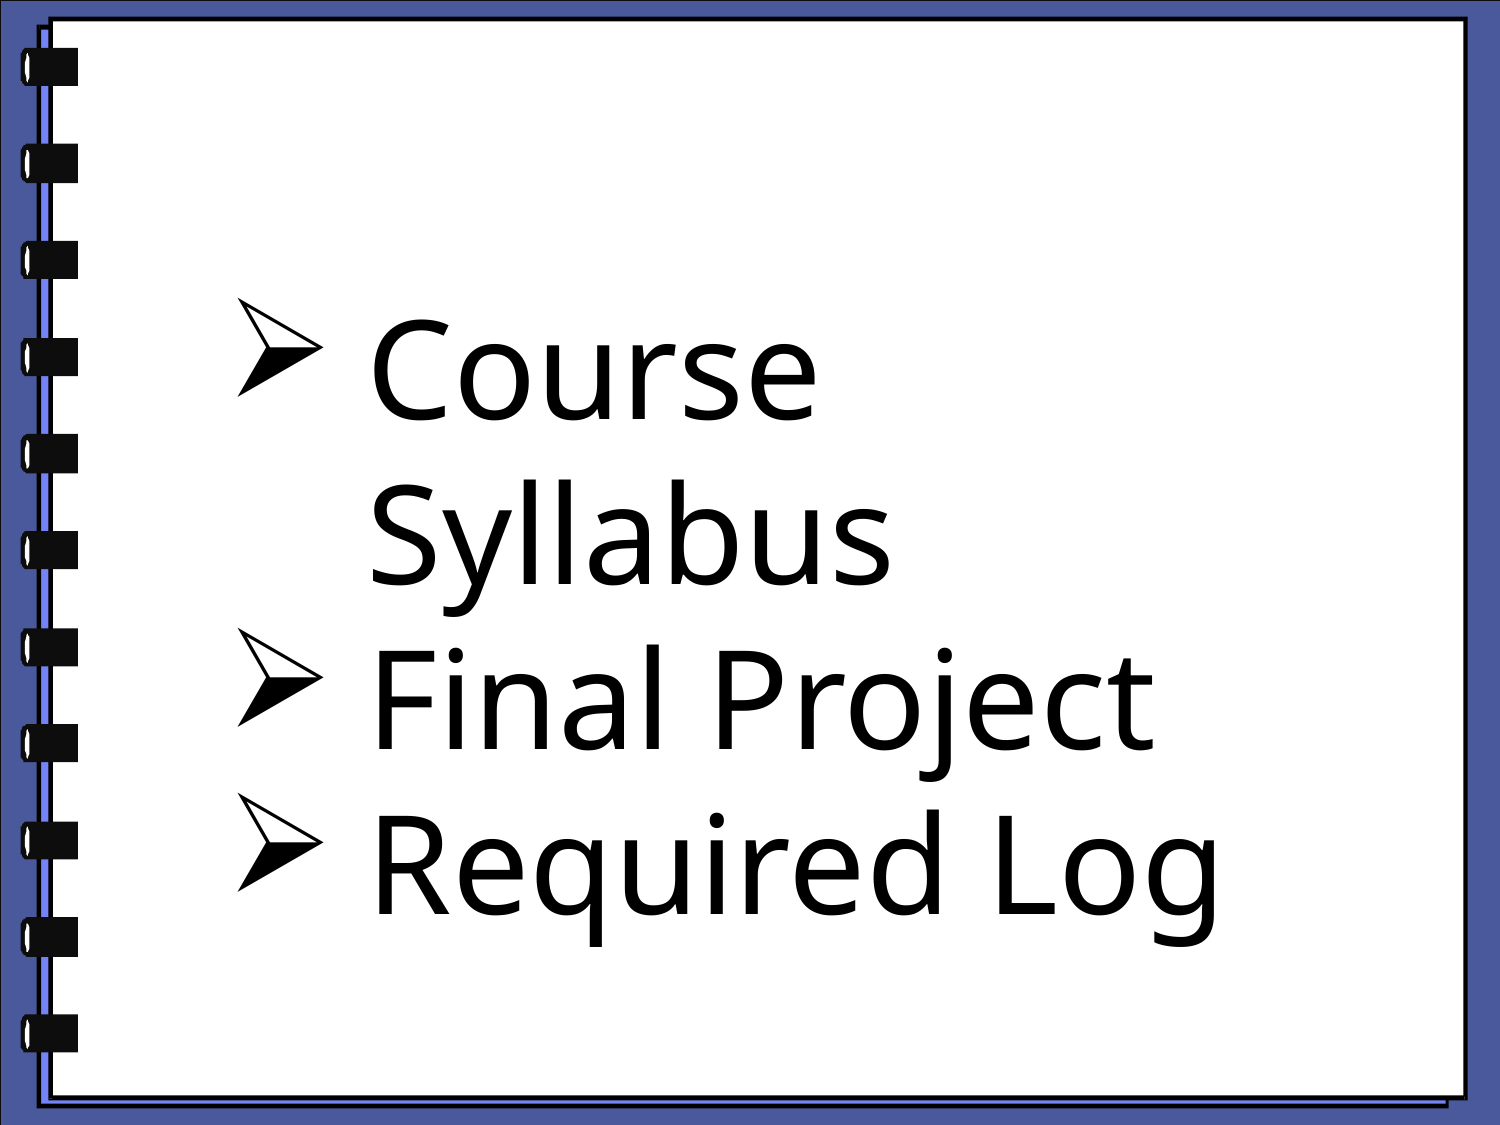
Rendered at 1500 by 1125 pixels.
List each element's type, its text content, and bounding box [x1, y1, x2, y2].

text_box Course Syllabus Final Project Required Log [211, 274, 1262, 1010]
